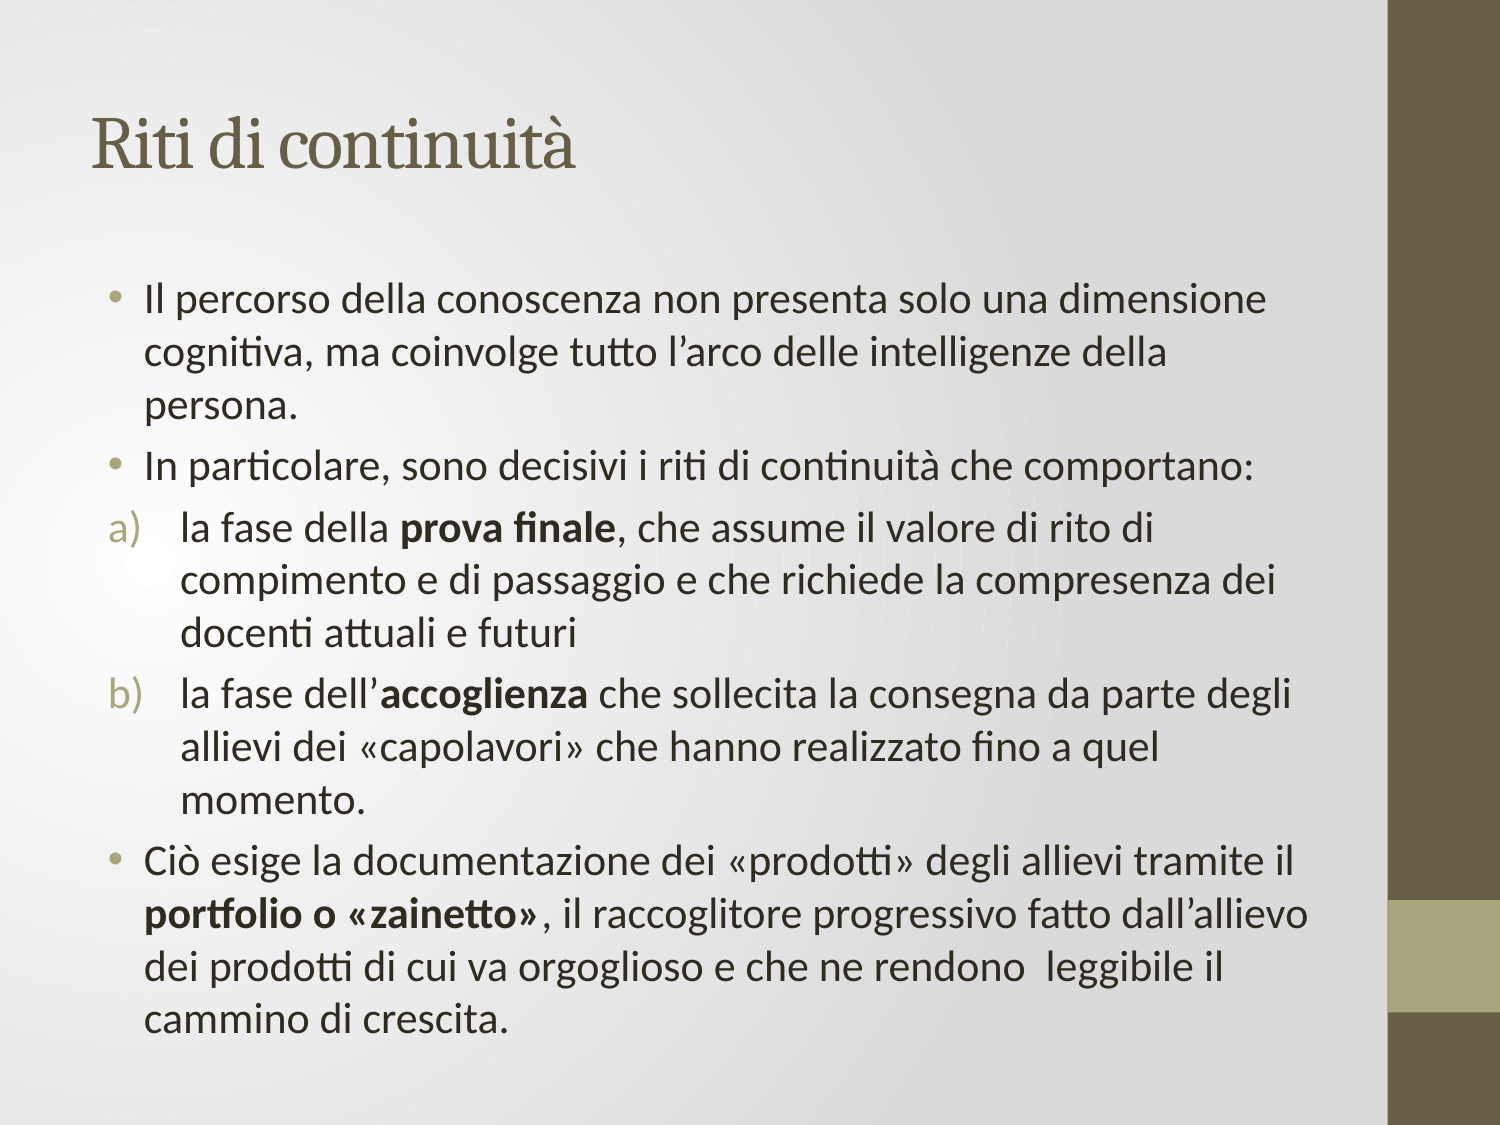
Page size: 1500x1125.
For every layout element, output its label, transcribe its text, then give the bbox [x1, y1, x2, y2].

list Il percorso della conoscenza non presenta solo una dimensione cognitiva, ma coinvolge tutto l’arco delle intelligenze della persona. In particolare, sono decisivi i riti di continuità che comportano: la fase della prova finale, che assume il valore di rito di compimento e di passaggio e che richiede la compresenza dei docenti attuali e futuri la fase dell’accoglienza che sollecita la consegna da parte degli allievi dei «capolavori» che hanno realizzato fino a quel momento. Ciò esige la documentazione dei «prodotti» degli allievi tramite il portfolio o «zainetto», il raccoglitore progressivo fatto dall’allievo dei prodotti di cui va orgoglioso e che ne rendono leggibile il cammino di crescita. [75, 262, 1325, 1050]
title Riti di continuità [75, 45, 1325, 233]
